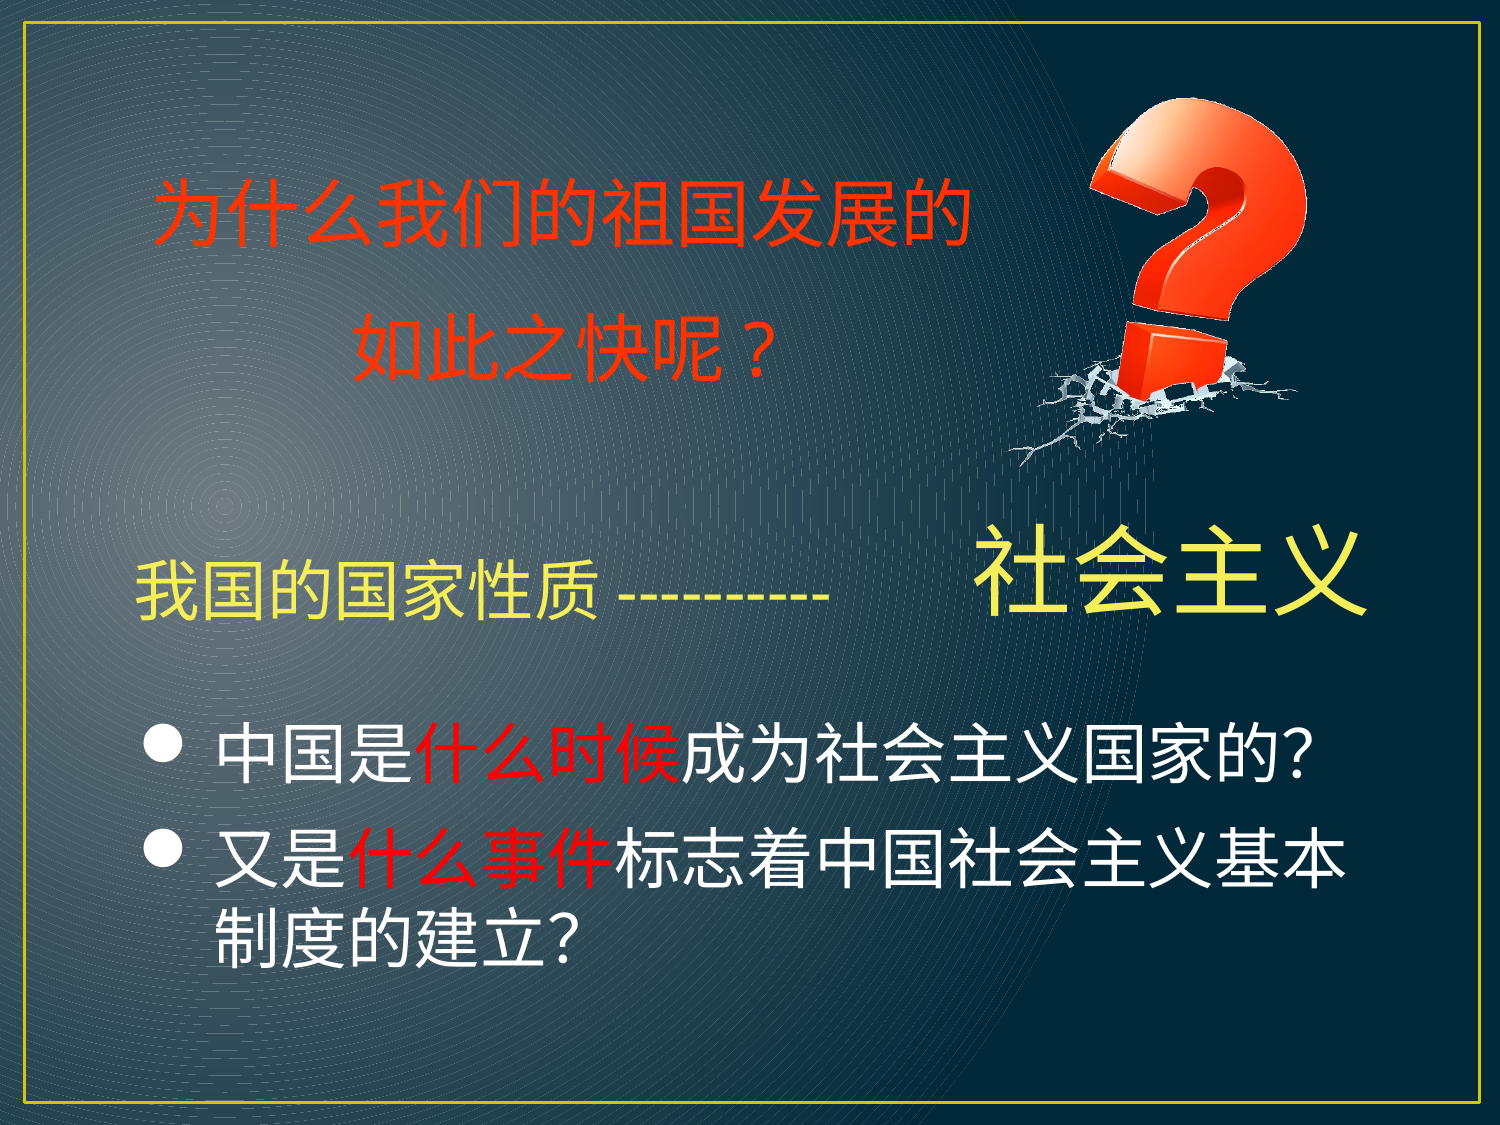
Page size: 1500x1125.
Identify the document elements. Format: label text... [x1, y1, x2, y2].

picture [1121, 474, 1128, 482]
picture [1091, 98, 1306, 320]
text_box 中国是什么时候成为社会主义国家的？ 又是什么事件标志着中国社会主义基本制度的建立？ [123, 704, 1376, 984]
picture [985, 51, 1254, 469]
list 为什么我们的祖国发展的如此之快呢? [100, 113, 979, 386]
text_box 我国的国家性质---------- [118, 541, 956, 636]
text_box 社会主义 [956, 500, 1430, 636]
